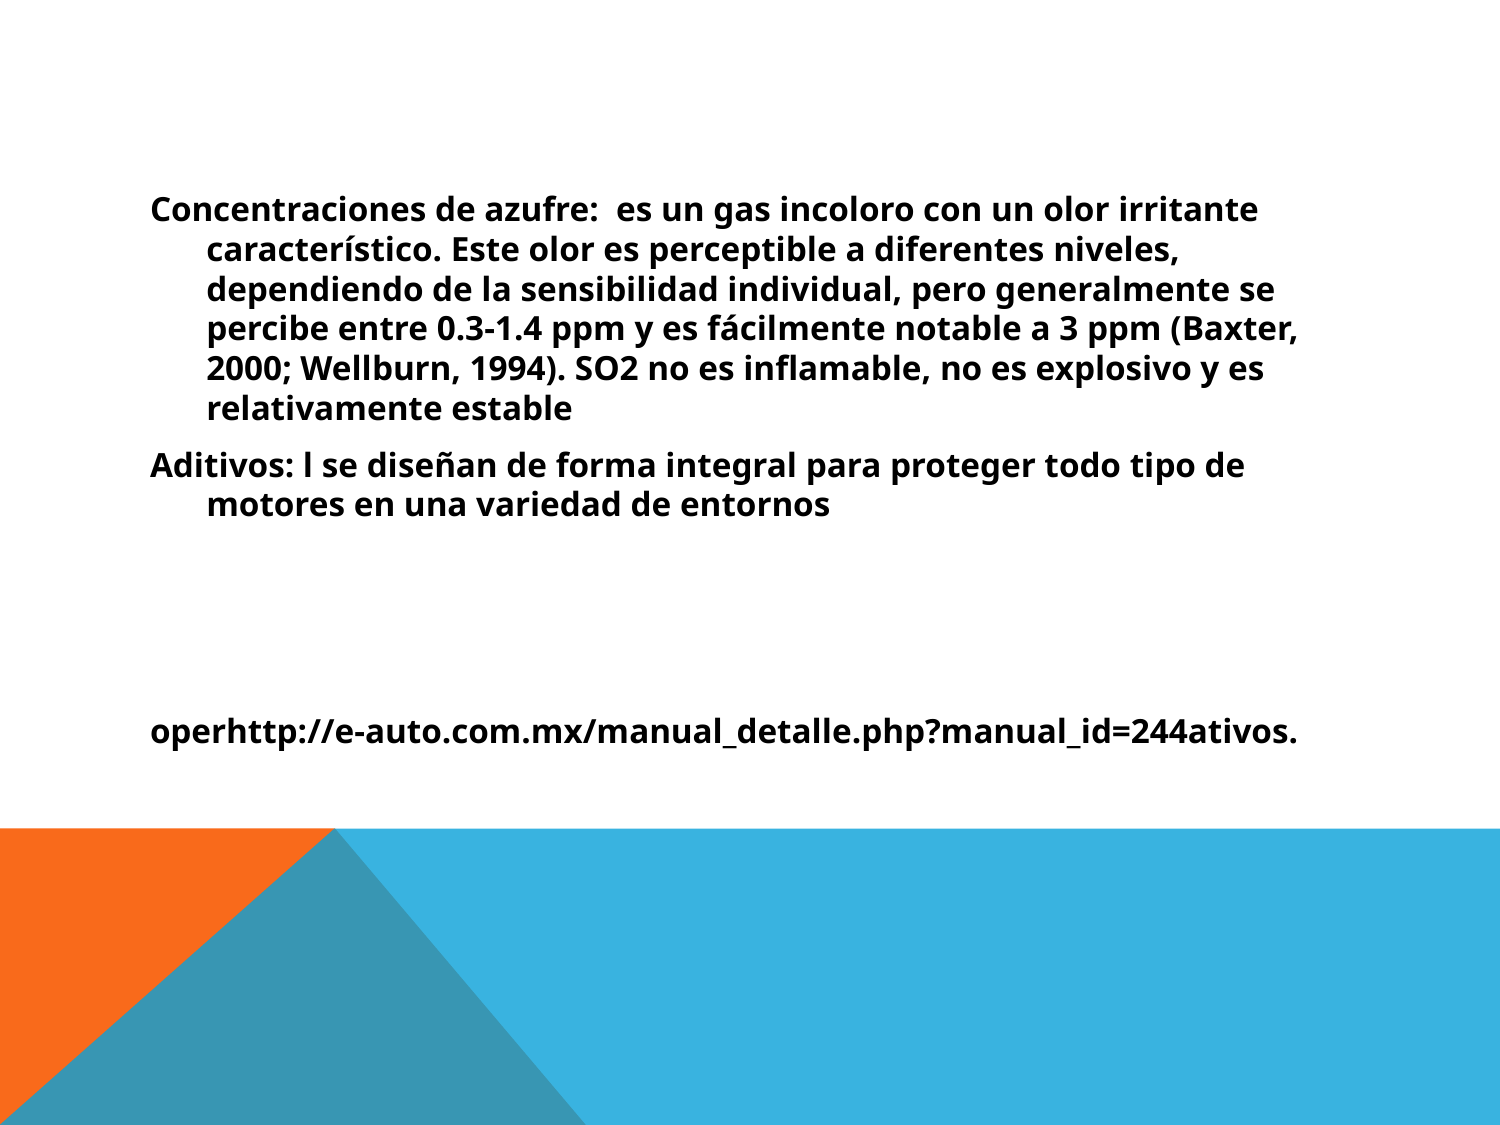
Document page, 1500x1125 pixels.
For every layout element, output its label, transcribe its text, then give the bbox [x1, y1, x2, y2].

list Concentraciones de azufre: es un gas incoloro con un olor irritante característico. Este olor es perceptible a diferentes niveles, dependiendo de la sensibilidad individual, pero generalmente se percibe entre 0.3-1.4 ppm y es fácilmente notable a 3 ppm (Baxter, 2000; Wellburn, 1994). SO2 no es inflamable, no es explosivo y es relativamente estable Aditivos: l se diseñan de forma integral para proteger todo tipo de motores en una variedad de entornos operhttp://e-auto.com.mx/manual_detalle.php?manual_id=244ativos. [135, 180, 1369, 768]
